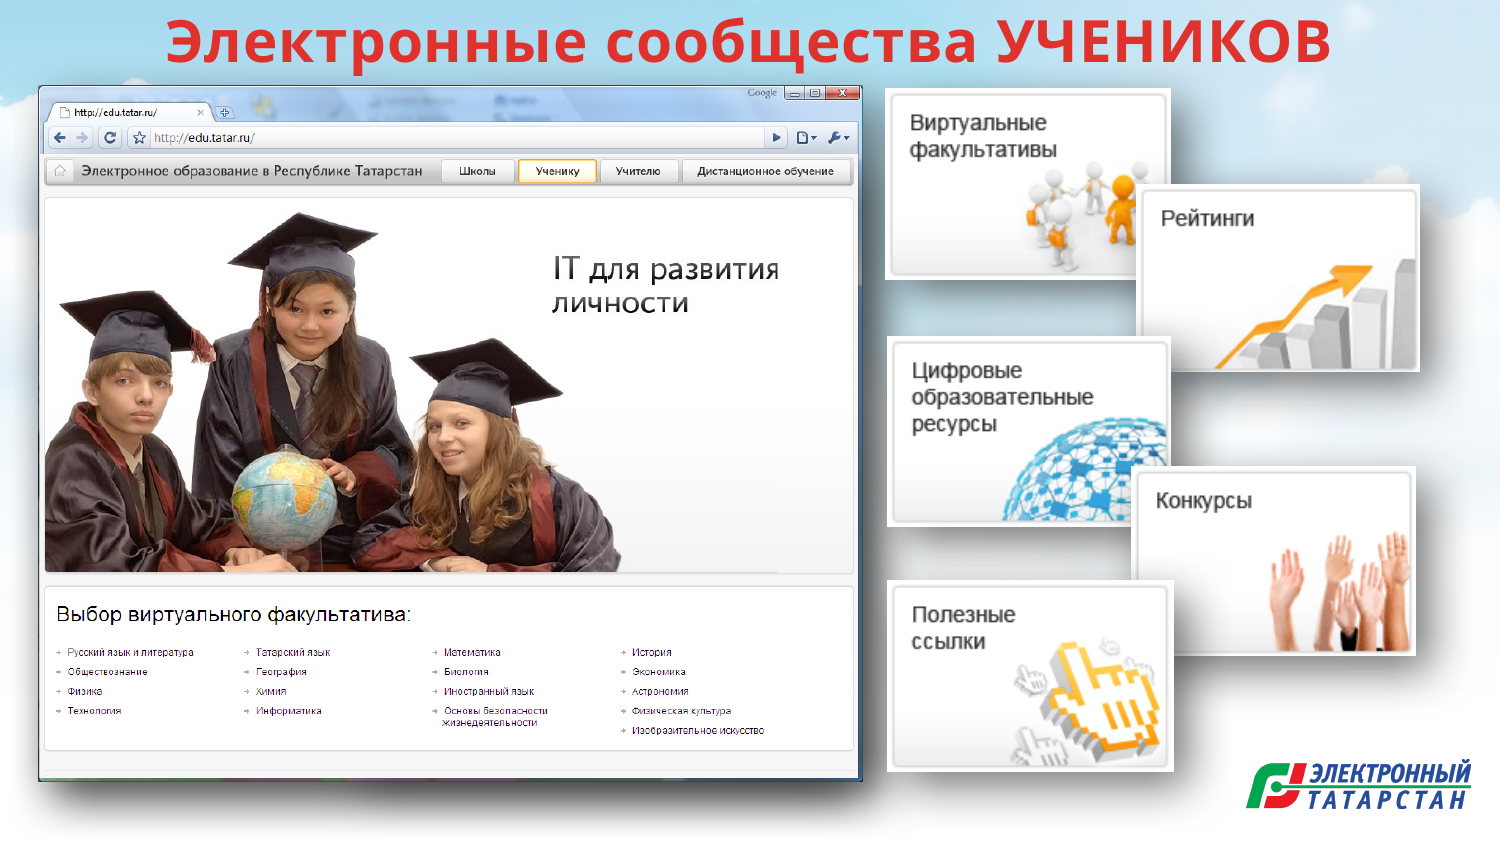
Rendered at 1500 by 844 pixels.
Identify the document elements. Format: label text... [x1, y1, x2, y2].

picture [885, 88, 1421, 772]
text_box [37, 85, 864, 782]
text_box Электронные сообщества УЧЕНИКОВ [0, 0, 1500, 82]
picture [1246, 759, 1471, 809]
